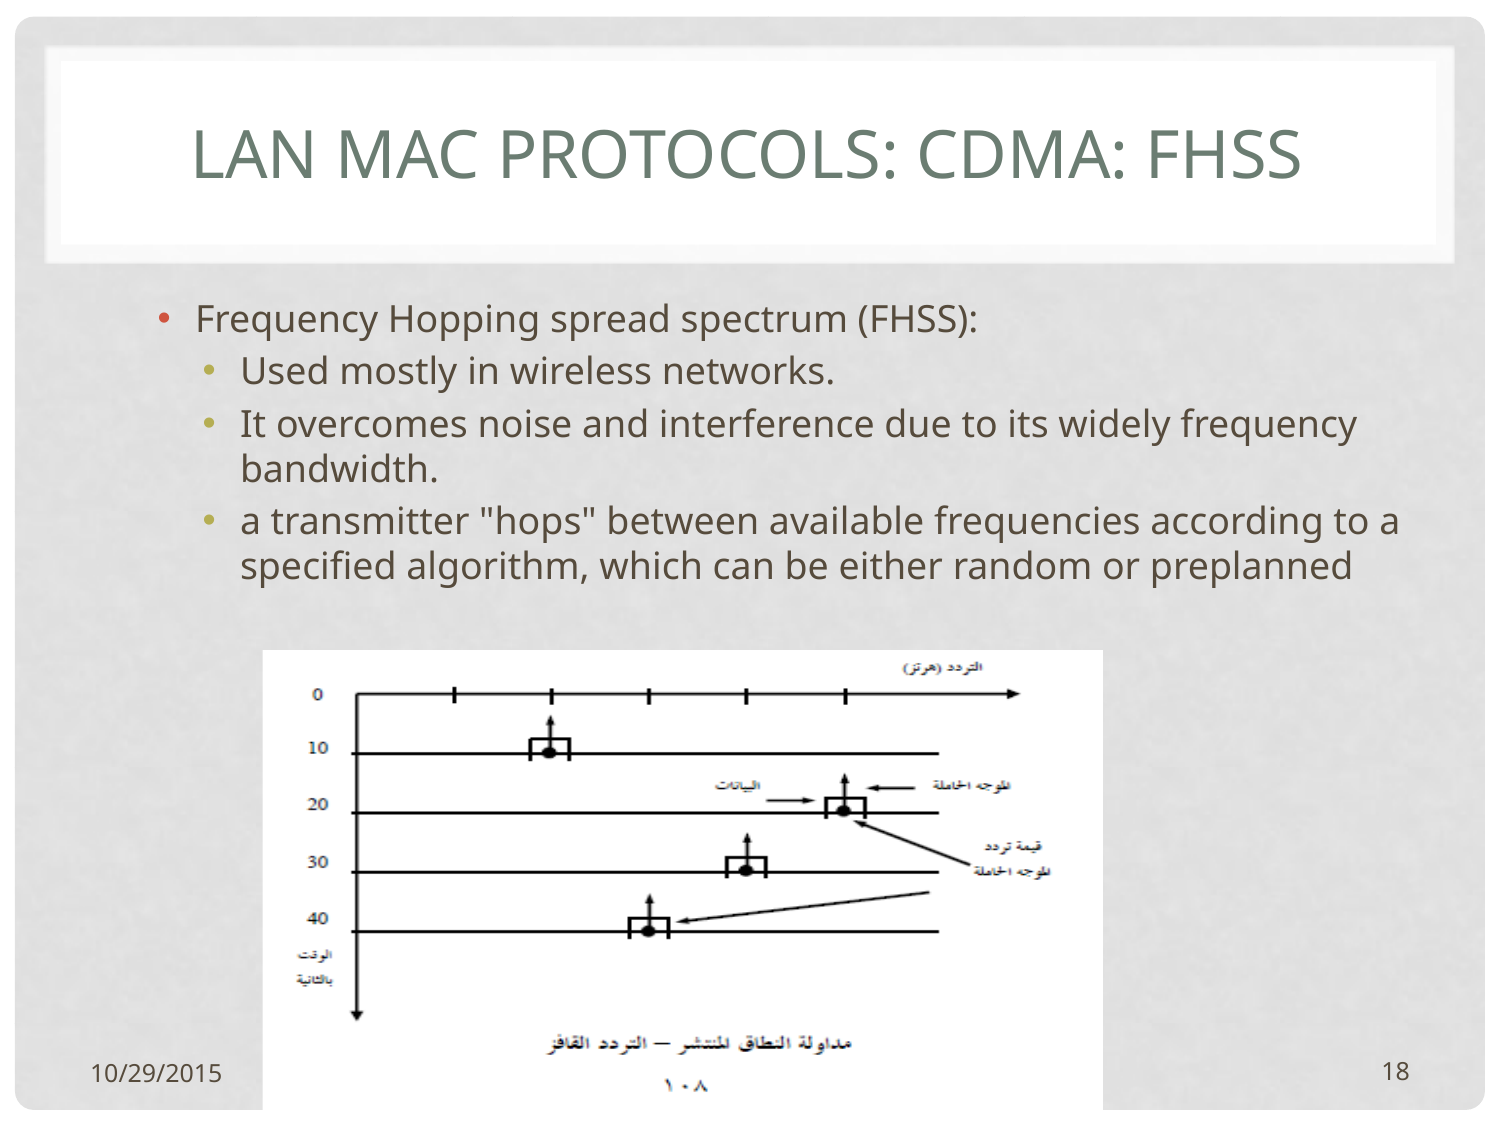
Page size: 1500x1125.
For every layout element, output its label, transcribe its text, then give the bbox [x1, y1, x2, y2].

slide_number 18 [1104, 1042, 1425, 1103]
list Frequency Hopping spread spectrum (FHSS): Used mostly in wireless networks. It overcomes noise and interference due to its widely frequency bandwidth. a transmitter "hops" between available frequencies according to a specified algorithm, which can be either random or preplanned [75, 287, 1425, 1005]
picture [262, 649, 1104, 1113]
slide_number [75, 1042, 262, 1103]
title LAN MAC protocols: CDMA: FHSS [69, 66, 1425, 238]
